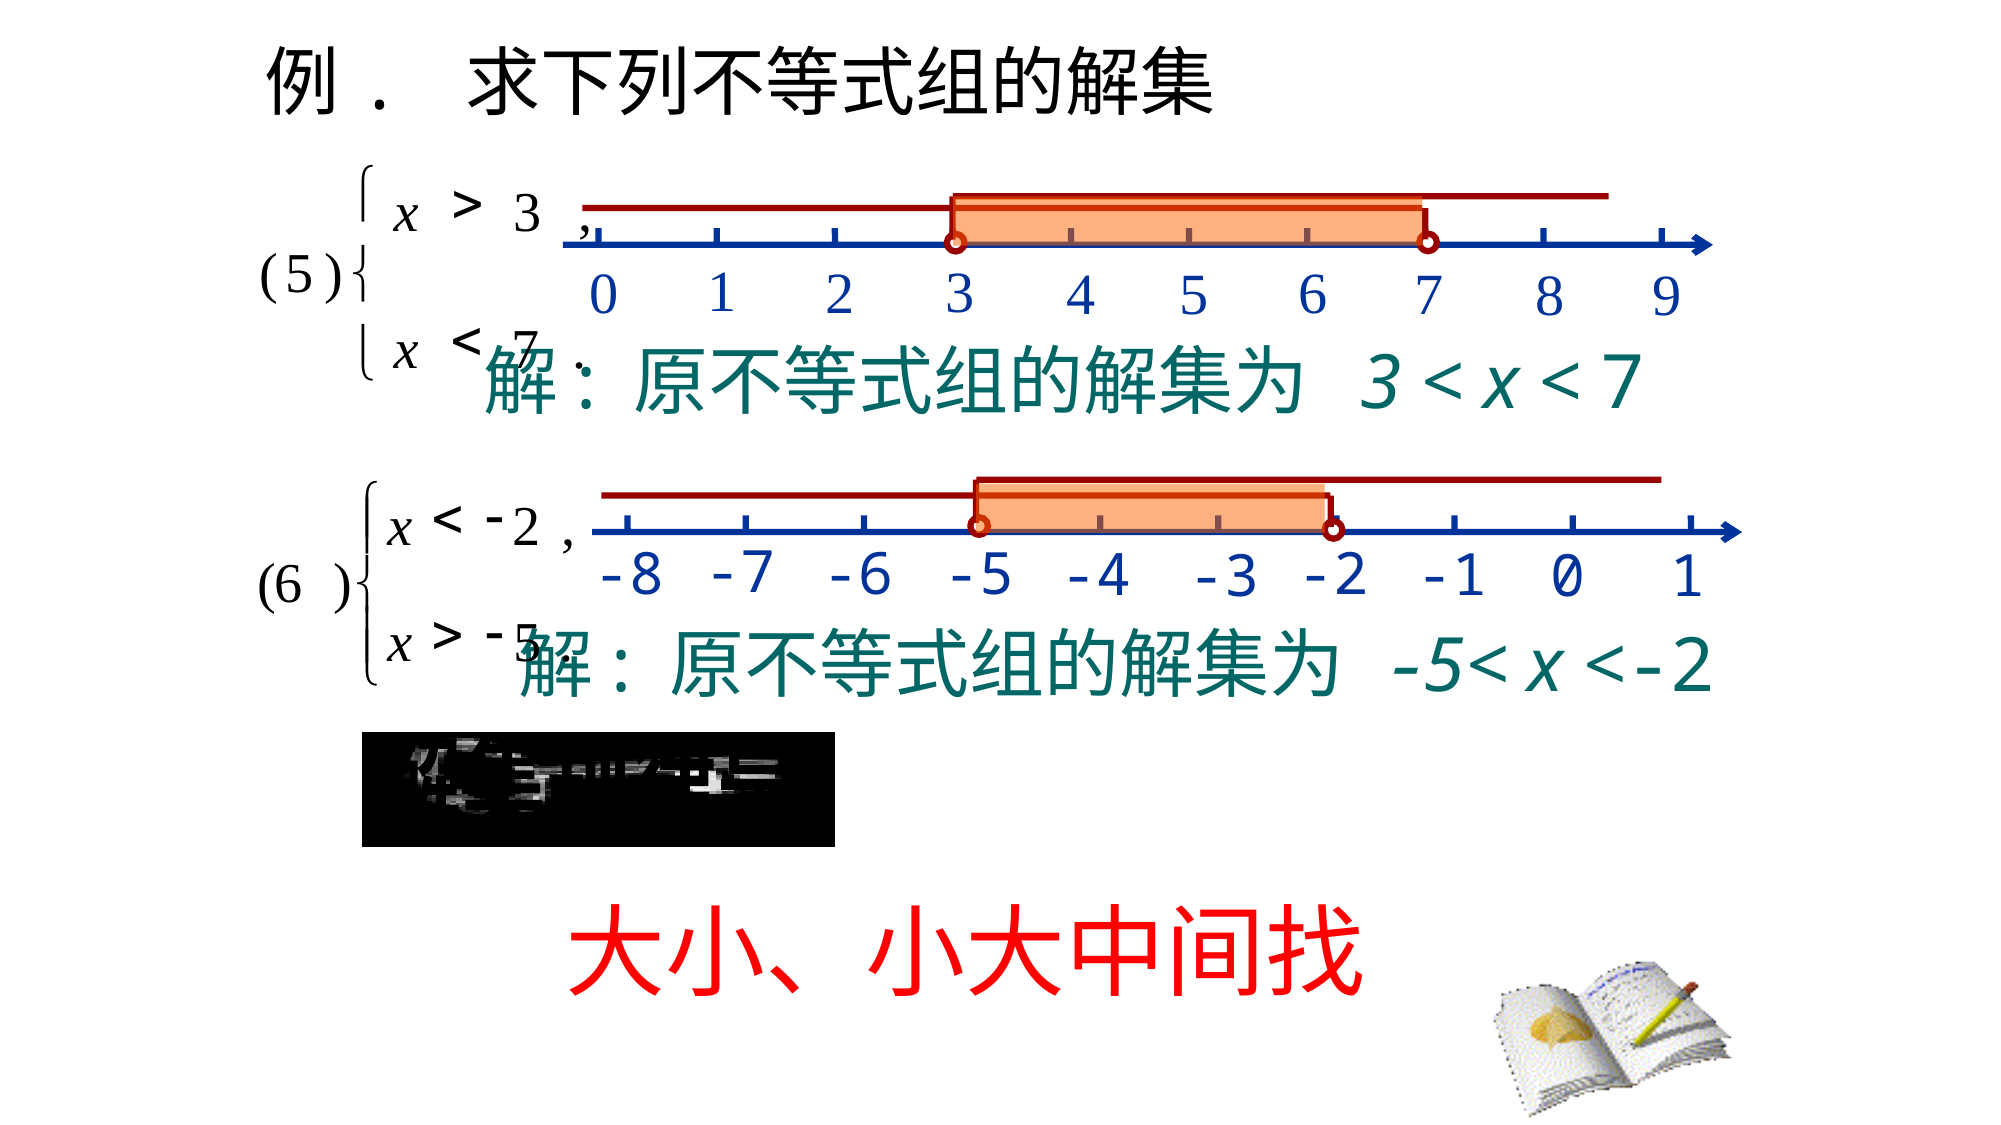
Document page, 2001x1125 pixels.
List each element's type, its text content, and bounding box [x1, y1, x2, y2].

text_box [601, 495, 1343, 539]
text_box 例. 求下列不等式组的解集 [249, 26, 1237, 59]
picture [1484, 928, 1750, 1125]
title [137, 59, 1863, 278]
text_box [249, 148, 611, 433]
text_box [611, 207, 1437, 252]
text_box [587, 515, 1750, 617]
text_box 解: 原不等式组的解集为 -5< x <-2 [587, 609, 1848, 715]
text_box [249, 467, 587, 724]
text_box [946, 196, 1609, 252]
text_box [362, 732, 835, 847]
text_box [611, 228, 1713, 336]
text_box 解: 原不等式组的解集为 3 < x < 7 [611, 326, 1827, 431]
text_box 大小、小大中间找 [551, 881, 1501, 1017]
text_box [970, 479, 1662, 535]
